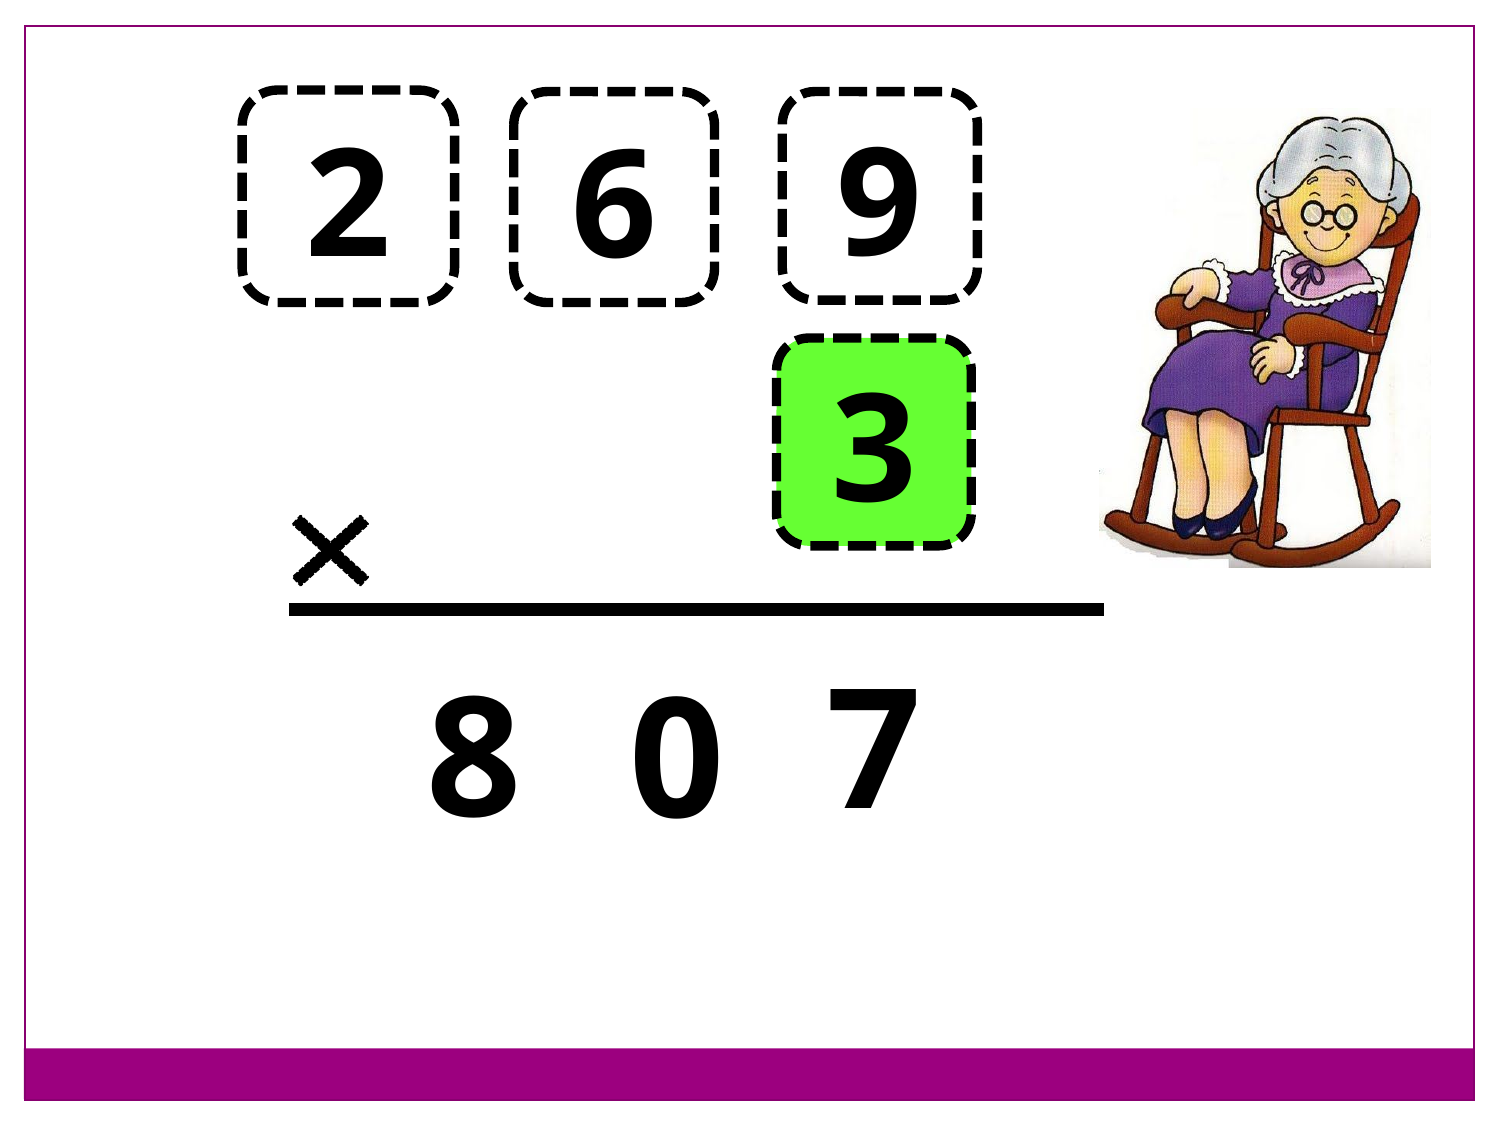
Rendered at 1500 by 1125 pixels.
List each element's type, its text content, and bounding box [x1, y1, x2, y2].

text_box 3 [775, 337, 973, 547]
picture [1099, 108, 1431, 568]
text_box 7 [811, 634, 937, 850]
text_box 2 [241, 89, 456, 304]
text_box 9 [781, 90, 979, 302]
text_box 8 [410, 642, 537, 857]
text_box 0 [614, 643, 740, 859]
text_box [292, 514, 369, 587]
text_box 6 [512, 90, 716, 304]
